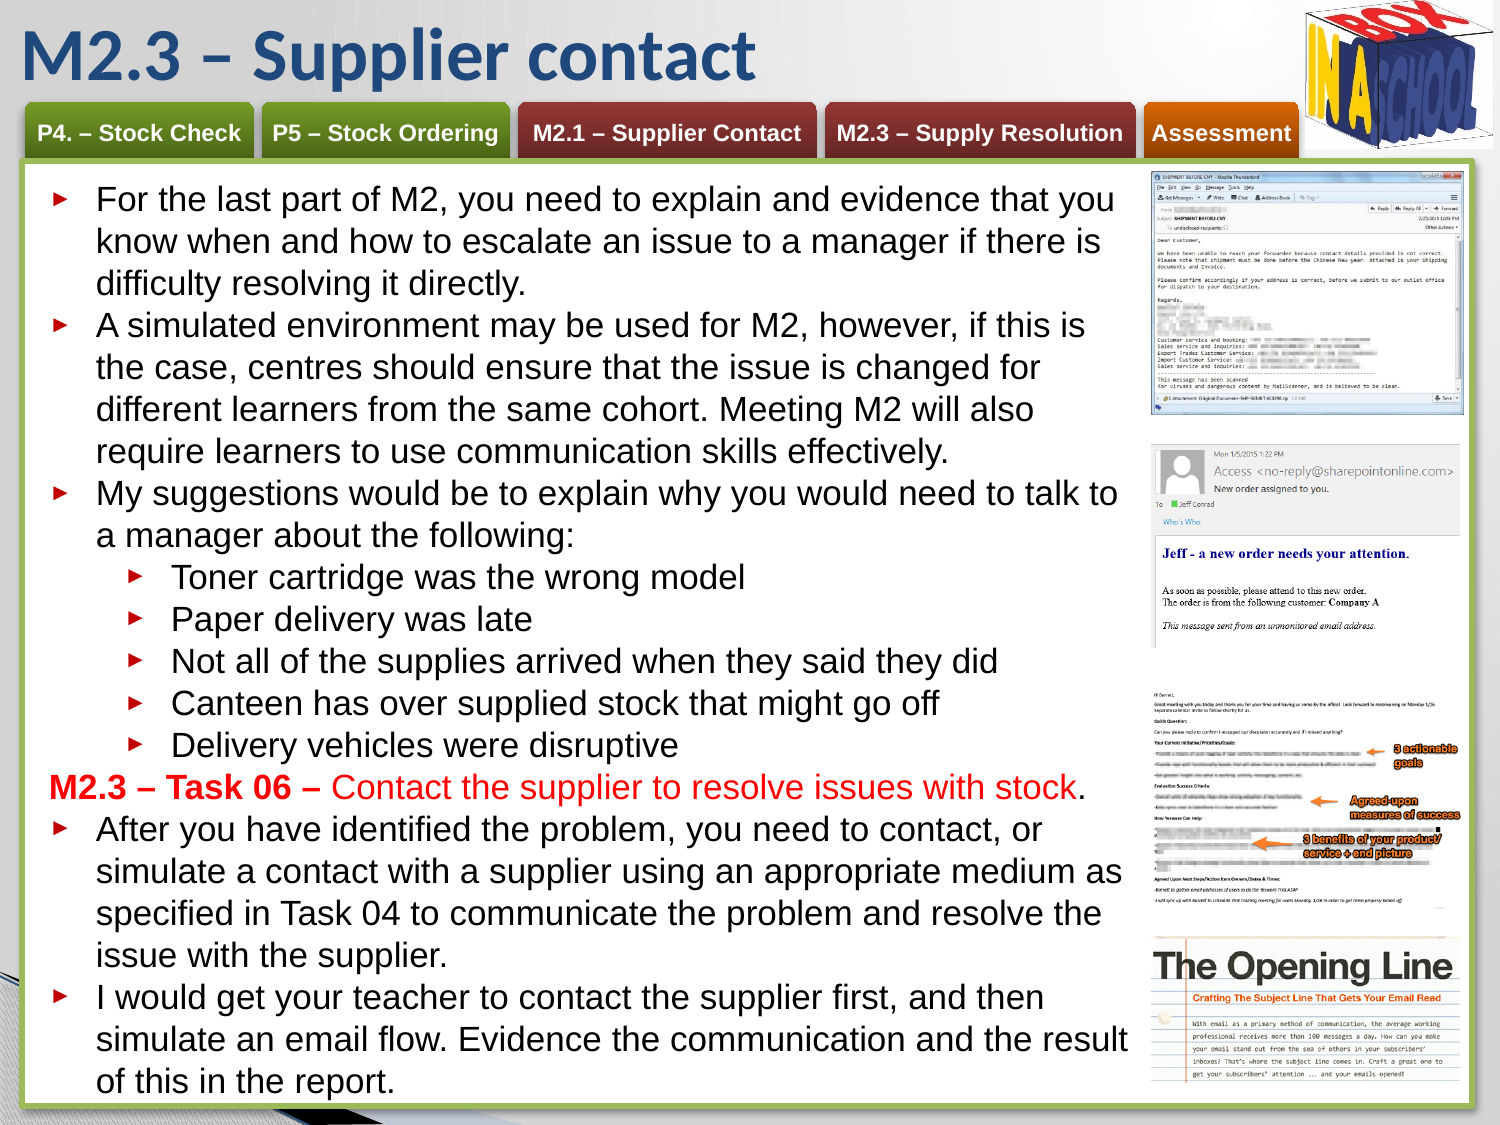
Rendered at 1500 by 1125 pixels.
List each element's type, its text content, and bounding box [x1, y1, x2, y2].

text_box For the last part of M2, you need to explain and evidence that you know when and how to escalate an issue to a manager if there is difficulty resolving it directly. A simulated environment may be used for M2, however, if this is the case, centres should ensure that the issue is changed for different learners from the same cohort. Meeting M2 will also require learners to use communication skills effectively. My suggestions would be to explain why you would need to talk to a manager about the following: Toner cartridge was the wrong model Paper delivery was late Not all of the supplies arrived when they said they did Canteen has over supplied stock that might go off Delivery vehicles were disruptive M2.3 – Task 06 – Contact the supplier to resolve issues with stock. After you have identified the problem, you need to contact, or simulate a contact with a supplier using an appropriate medium as specified in Task 04 to communicate the problem and resolve the issue with the supplier. I would get your teacher to contact the supplier first, and then simulate an email flow. Evidence the communication and the result of this in the report. [34, 169, 1152, 1108]
title M2.3 – Supplier contact [5, 0, 1270, 102]
picture [1305, 0, 1494, 149]
picture [1151, 171, 1464, 415]
picture [1151, 689, 1464, 918]
picture [281, 1114, 303, 1125]
picture [1151, 936, 1460, 1083]
picture [1151, 444, 1460, 649]
